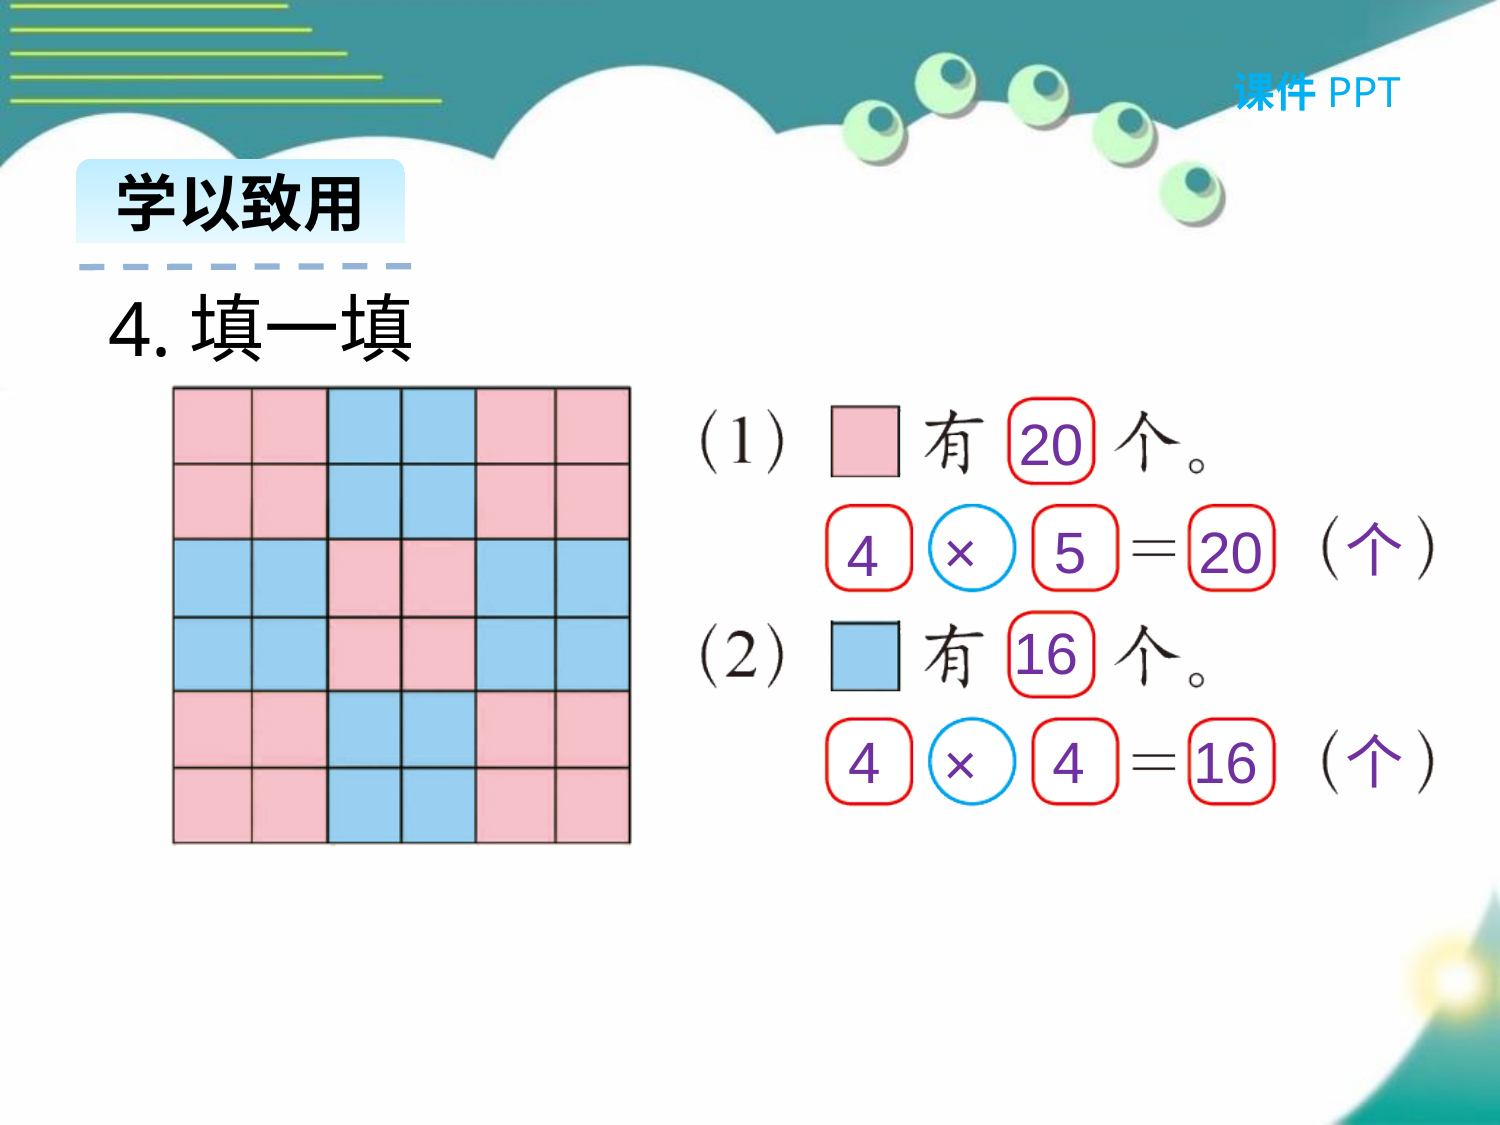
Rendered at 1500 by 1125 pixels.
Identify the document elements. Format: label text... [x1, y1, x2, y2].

text_box 课件PPT [1218, 58, 1418, 124]
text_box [76, 158, 420, 268]
text_box 4.填一填 [93, 274, 673, 380]
picture [0, 0, 1500, 1125]
